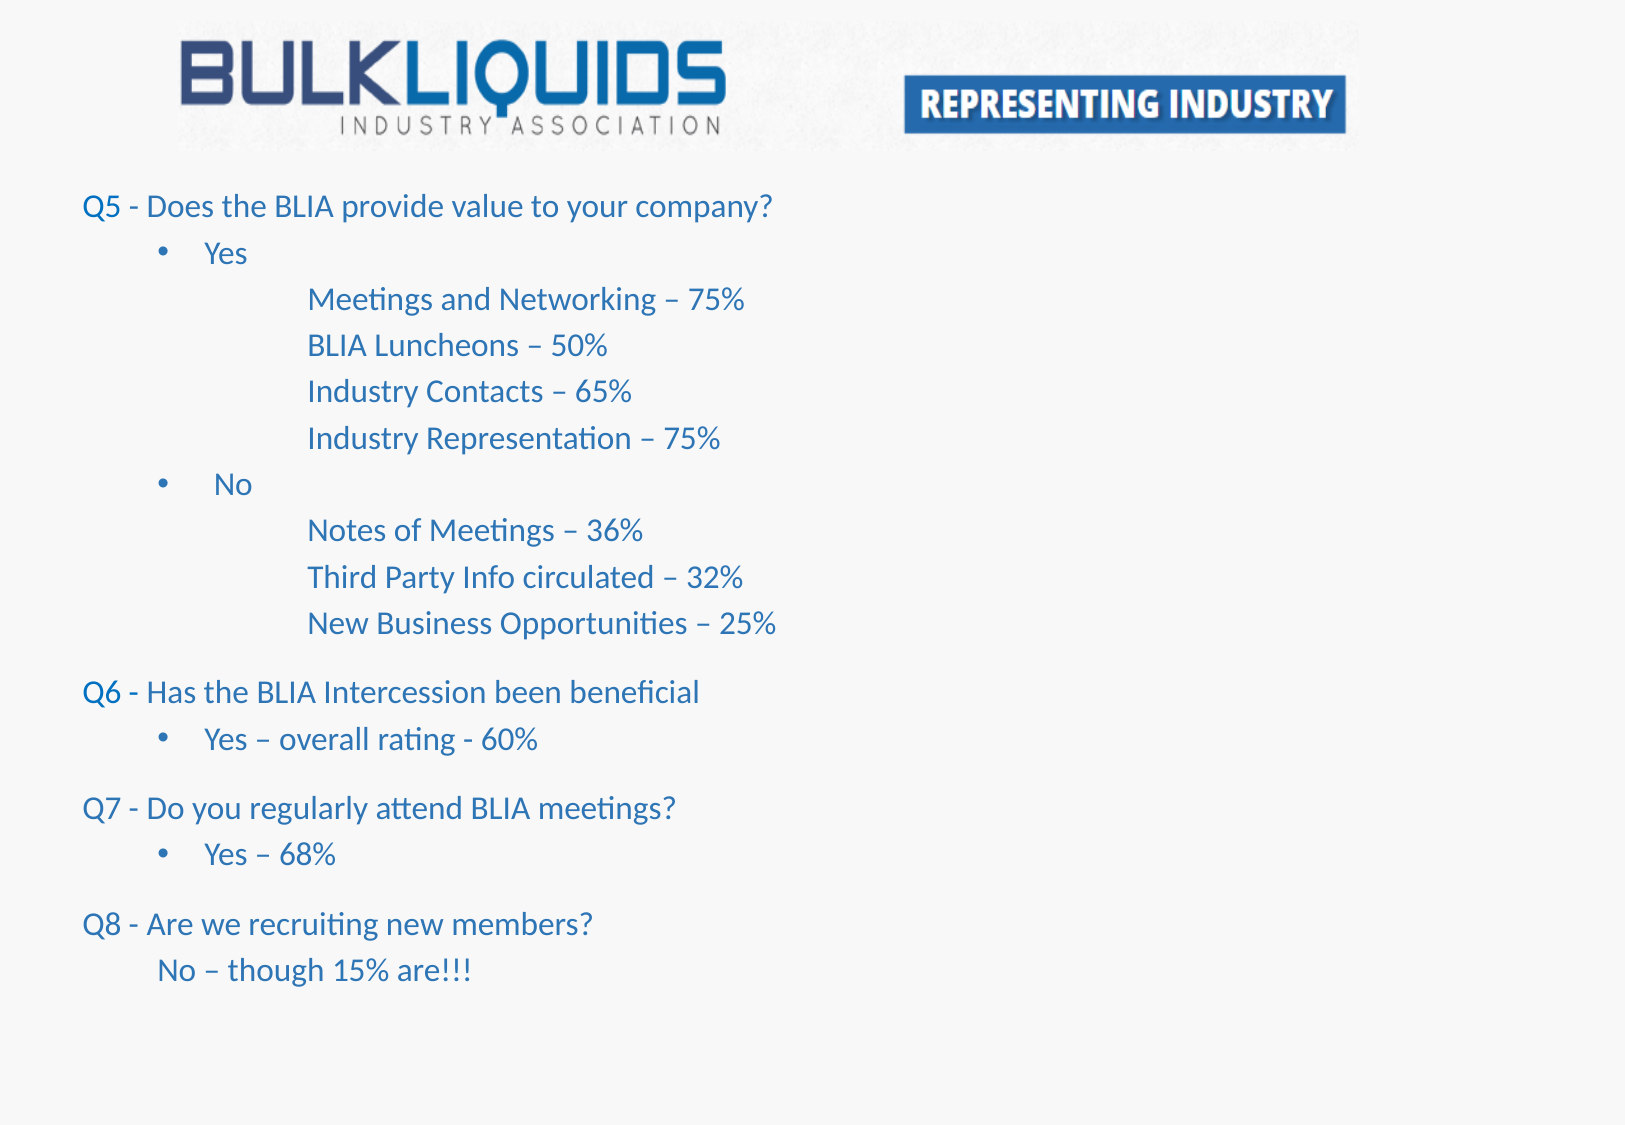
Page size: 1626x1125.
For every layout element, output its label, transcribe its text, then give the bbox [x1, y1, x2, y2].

subtitle Q5 - Does the BLIA provide value to your company? Yes Meetings and Networking – 75% BLIA Luncheons – 50% Industry Contacts – 65% Industry Representation – 75% No Notes of Meetings – 36% Third Party Info circulated – 32% New Business Opportunities – 25% Q6 - Has the BLIA Intercession been beneficial Yes – overall rating - 60% Q7 - Do you regularly attend BLIA meetings? Yes – 68% Q8 - Are we recruiting new members? No – though 15% are!!! [67, 181, 1579, 1003]
picture [178, 21, 1359, 151]
